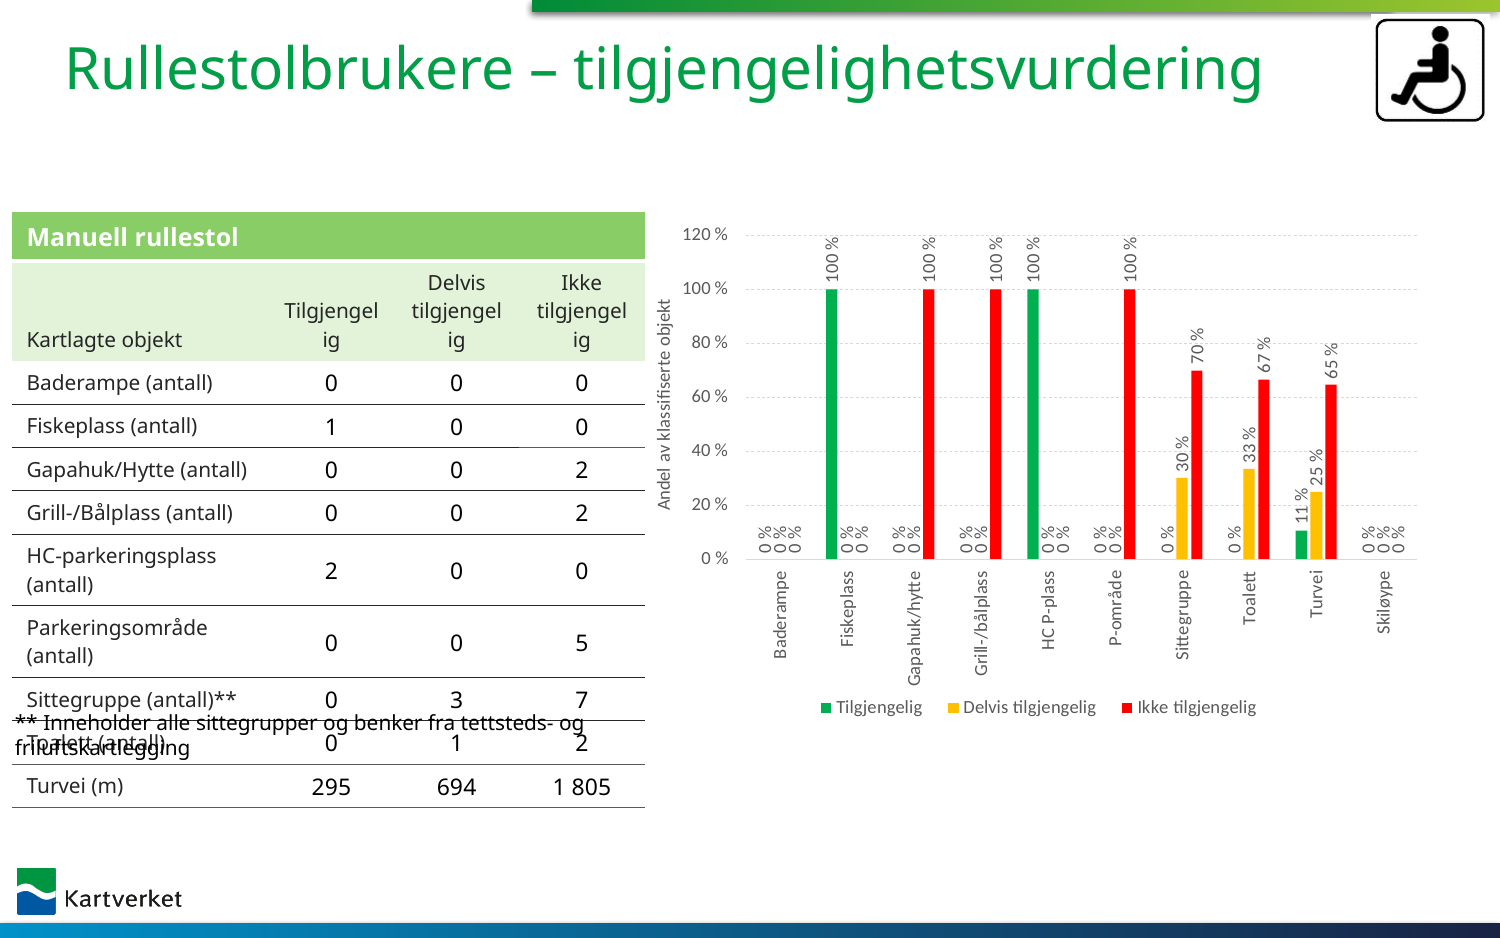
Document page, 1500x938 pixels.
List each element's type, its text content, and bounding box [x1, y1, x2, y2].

table_cell 0 [394, 448, 519, 490]
table_cell HC-parkeringsplass (antall) [12, 535, 269, 605]
text_box ** Inneholder alle sittegrupper og benker fra tettsteds- og friluftskartlegging [0, 702, 745, 768]
table_cell 2 [519, 491, 638, 534]
table_cell 295 [269, 768, 394, 807]
table_cell Baderampe (antall) [12, 361, 269, 404]
table_cell 0 [519, 405, 638, 447]
table_cell Turvei (m) [12, 768, 269, 807]
table_cell 0 [269, 361, 394, 404]
table_cell 0 [394, 535, 519, 605]
picture [643, 218, 1427, 728]
table_cell 0 [269, 491, 394, 534]
table_cell 0 [269, 606, 394, 677]
table_cell 2 [519, 448, 638, 490]
table_cell 5 [519, 606, 638, 677]
table_cell 0 [394, 361, 519, 404]
table_cell Parkeringsområde (antall) [12, 606, 269, 677]
table_cell 1 [269, 405, 394, 447]
table_header Manuell rullestol [12, 212, 645, 259]
table_cell 0 [519, 361, 638, 404]
table_cell Sittegruppe (antall)** [12, 678, 269, 702]
table_cell Delvis tilgjengelig [394, 263, 519, 361]
table_cell 0 [394, 491, 519, 534]
table_cell Fiskeplass (antall) [12, 405, 269, 447]
table_cell 0 [394, 405, 519, 447]
table_cell 0 [269, 448, 394, 490]
table_cell 7 [519, 678, 638, 702]
table_cell 0 [269, 678, 394, 702]
table_cell Kartlagte objekt [12, 263, 269, 361]
table_cell Grill-/Bålplass (antall) [12, 491, 269, 534]
table_cell 3 [394, 678, 519, 702]
table_cell 0 [394, 606, 519, 677]
table_cell 1 805 [519, 768, 645, 807]
table_cell Gapahuk/Hytte (antall) [12, 448, 269, 490]
table_cell 0 [519, 535, 638, 605]
table_cell 694 [394, 768, 519, 807]
table_cell 2 [269, 535, 394, 605]
text_box Rullestolbrukere – tilgjengelighetsvurdering [49, 12, 1372, 109]
table_cell Ikke tilgjengelig [519, 263, 638, 361]
picture [1371, 13, 1491, 127]
table_cell Tilgjengelig [269, 263, 394, 361]
